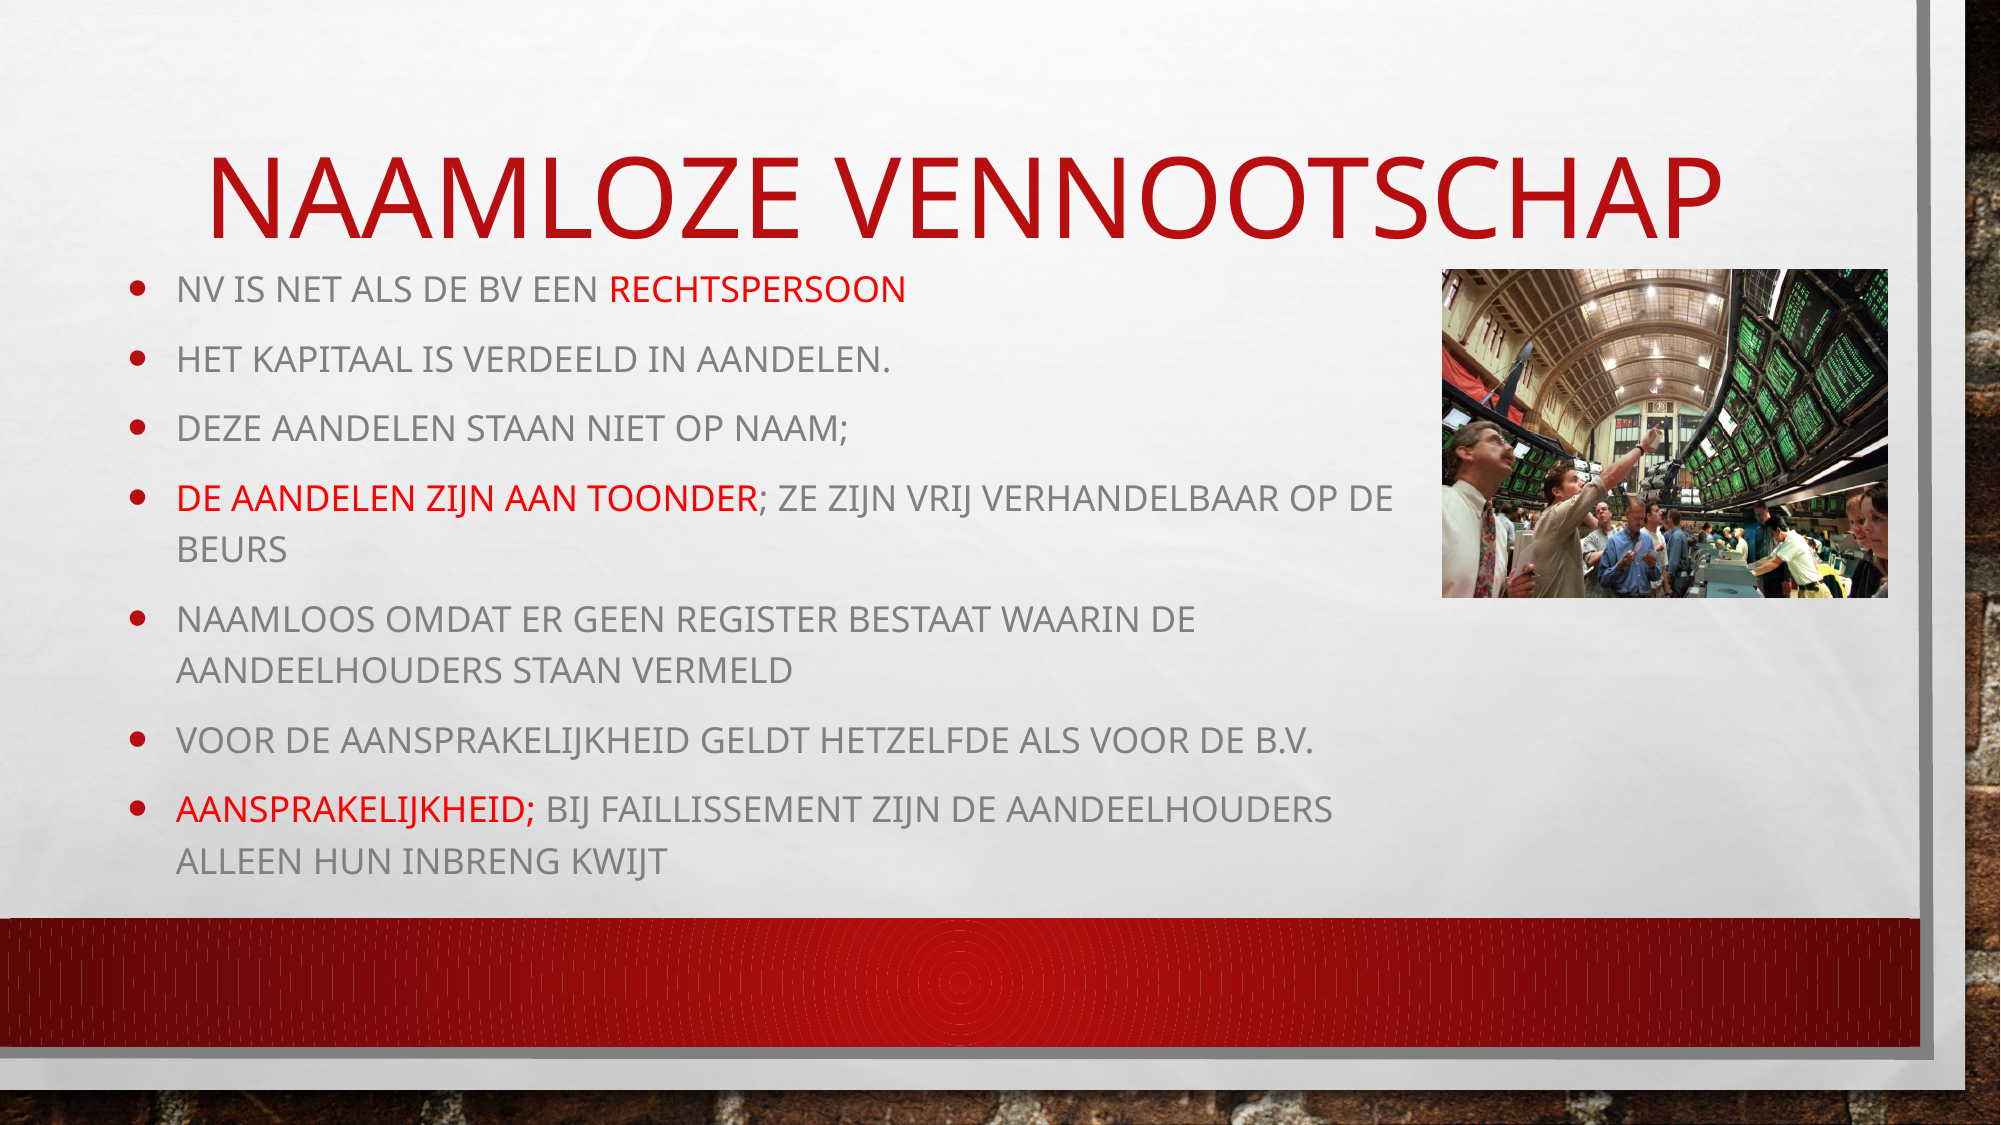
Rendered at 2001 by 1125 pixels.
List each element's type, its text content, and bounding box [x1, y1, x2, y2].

picture [0, 0, 2000, 1125]
list NV is net als de BV een rechtspersoon Het kapitaal is verdeeld in aandelen. Deze aandelen staan niet op naam; De aandelen zijn aan toonder; ze zijn vrij verhandelbaar op de beurs Naamloos omdat er geen register bestaat waarin de aandeelhouders staan vermeld Voor de aansprakelijkheid geldt hetzelfde als voor de B.V. Aansprakelijkheid; Bij faillissement zijn de aandeelhouders alleen hun inbreng kwijt [112, 250, 1416, 893]
picture [1442, 269, 1888, 599]
title Naamloze vennootschap [112, 0, 1818, 270]
